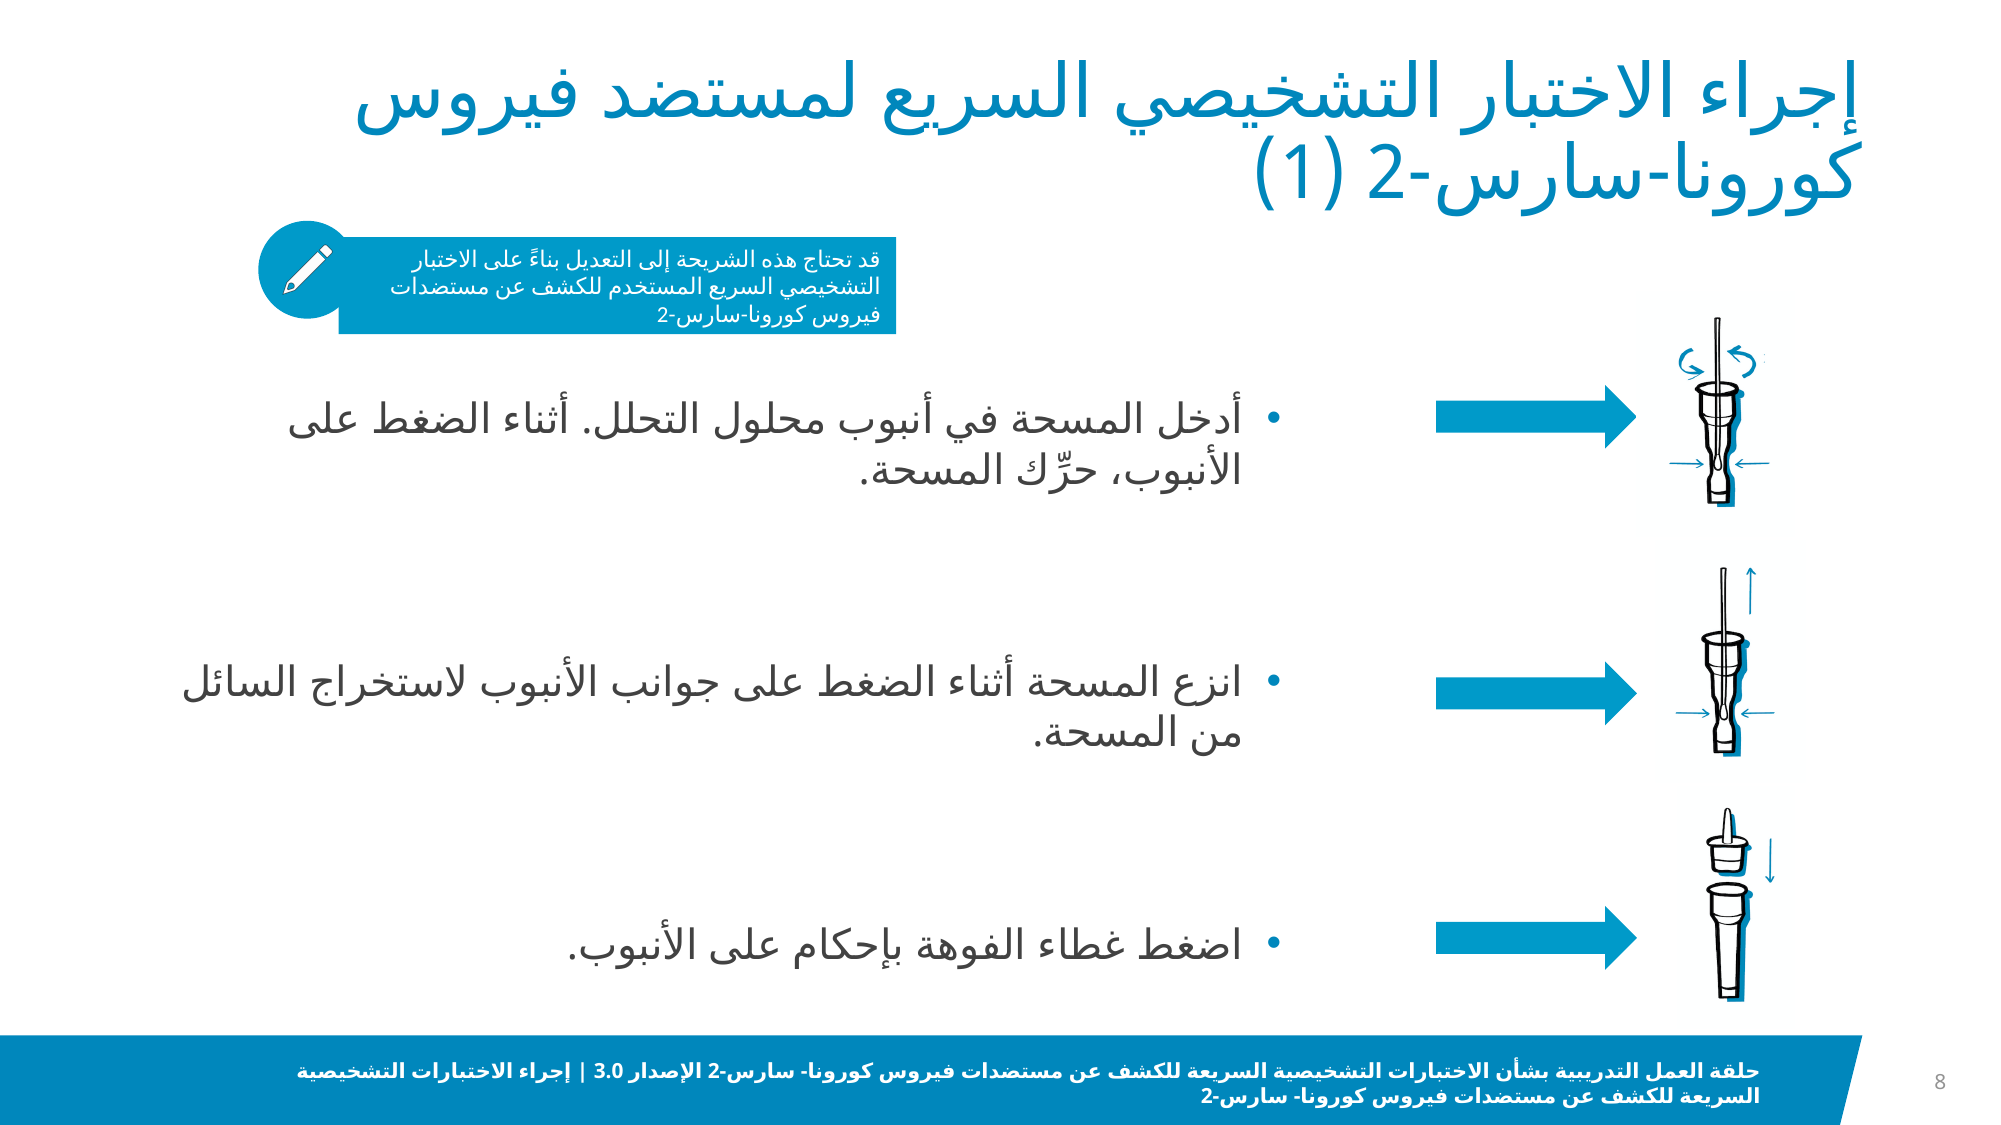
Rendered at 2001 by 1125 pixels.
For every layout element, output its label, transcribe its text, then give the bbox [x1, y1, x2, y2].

picture [1655, 540, 1806, 783]
title إجراء الاختبار التشخيصي السريع لمستضد فيروس كورونا-سارس-2 (1) [137, 59, 1863, 215]
text_box [1436, 384, 1636, 449]
text_box [1436, 661, 1637, 726]
slide_number 8 [1862, 1035, 1947, 1125]
footer حلقة العمل التدريبية بشأن الاختبارات التشخيصية السريعة للكشف عن مستضدات فيروس كورونا- سارس-2 الإصدار 3.0 | إجراء الاختبارات التشخيصية السريعة للكشف عن مستضدات فيروس كورونا- سارس-2 [239, 1041, 1761, 1124]
list أدخل المسحة في أنبوب محلول التحلل. أثناء الضغط على الأنبوب، حرِّك المسحة. انزع المسحة أثناء الضغط على جوانب الأنبوب لاستخراج السائل من المسحة. اضغط غطاء الفوهة بإحكام على الأنبوب. [130, 384, 1297, 1114]
picture [1677, 786, 1795, 1029]
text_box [258, 220, 897, 319]
text_box [1436, 905, 1637, 970]
picture [1636, 290, 1795, 537]
